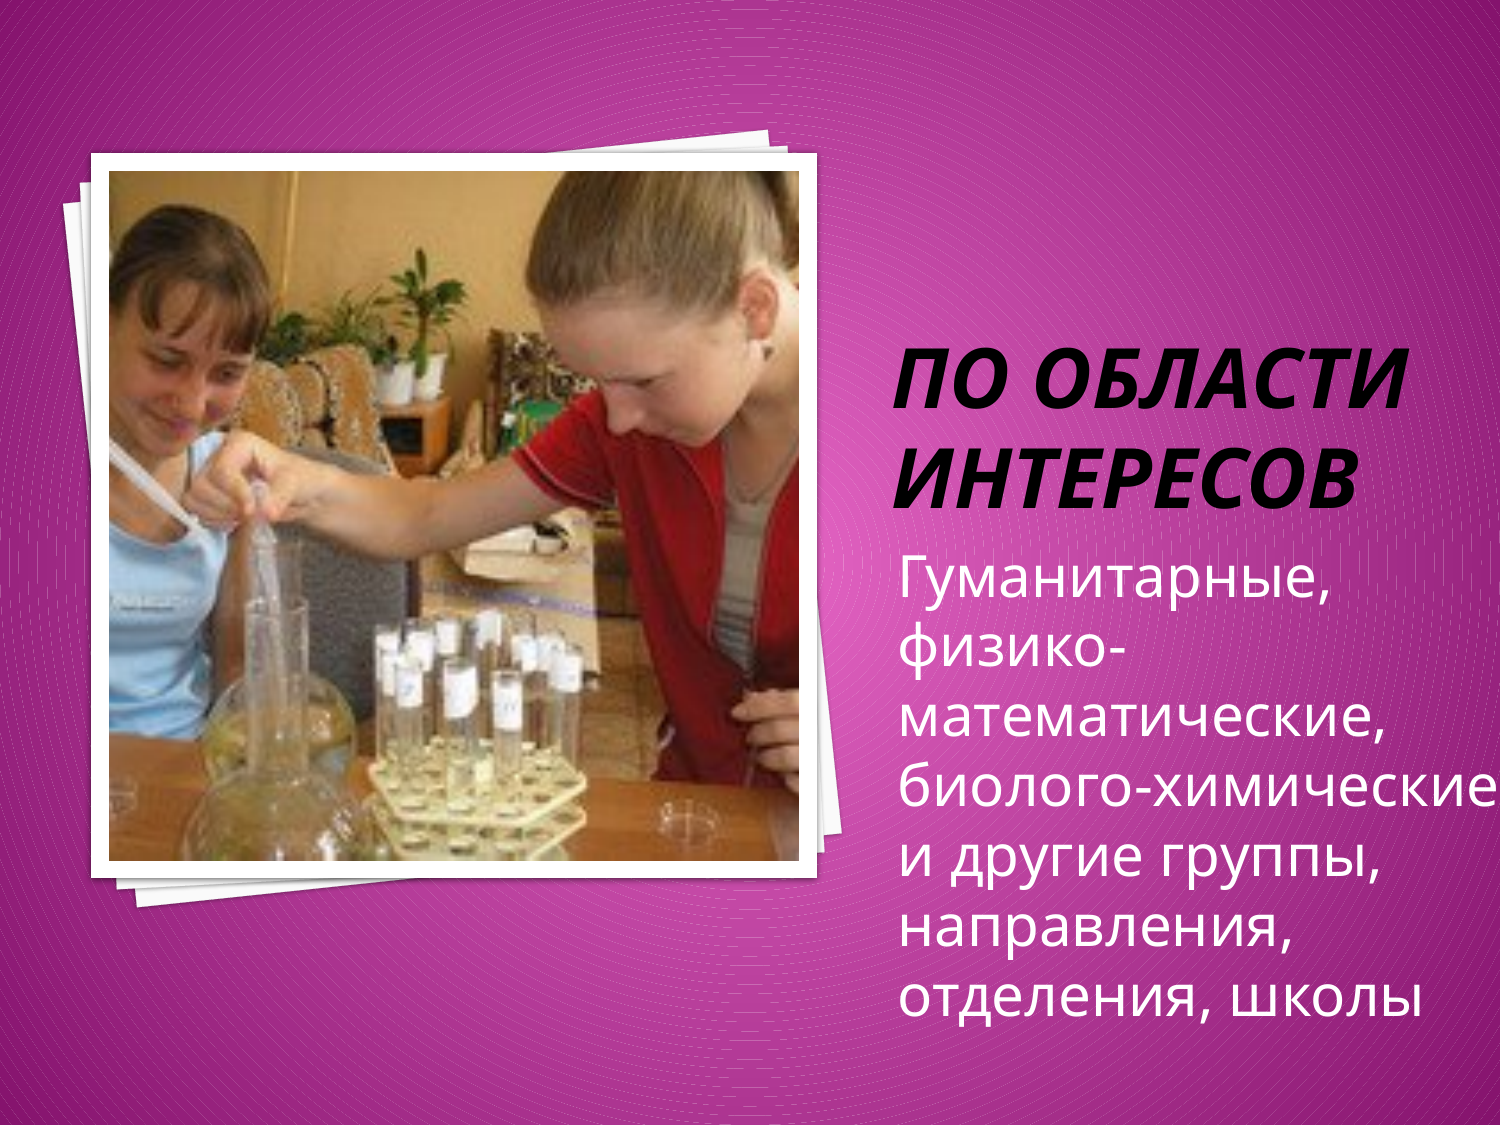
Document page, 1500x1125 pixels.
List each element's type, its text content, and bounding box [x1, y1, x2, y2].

list Гуманитарные, физико-математические, биолого-химические и другие группы, направления, отделения, школы [884, 538, 1500, 856]
title по области интересов [884, 187, 1447, 525]
picture [108, 170, 800, 862]
